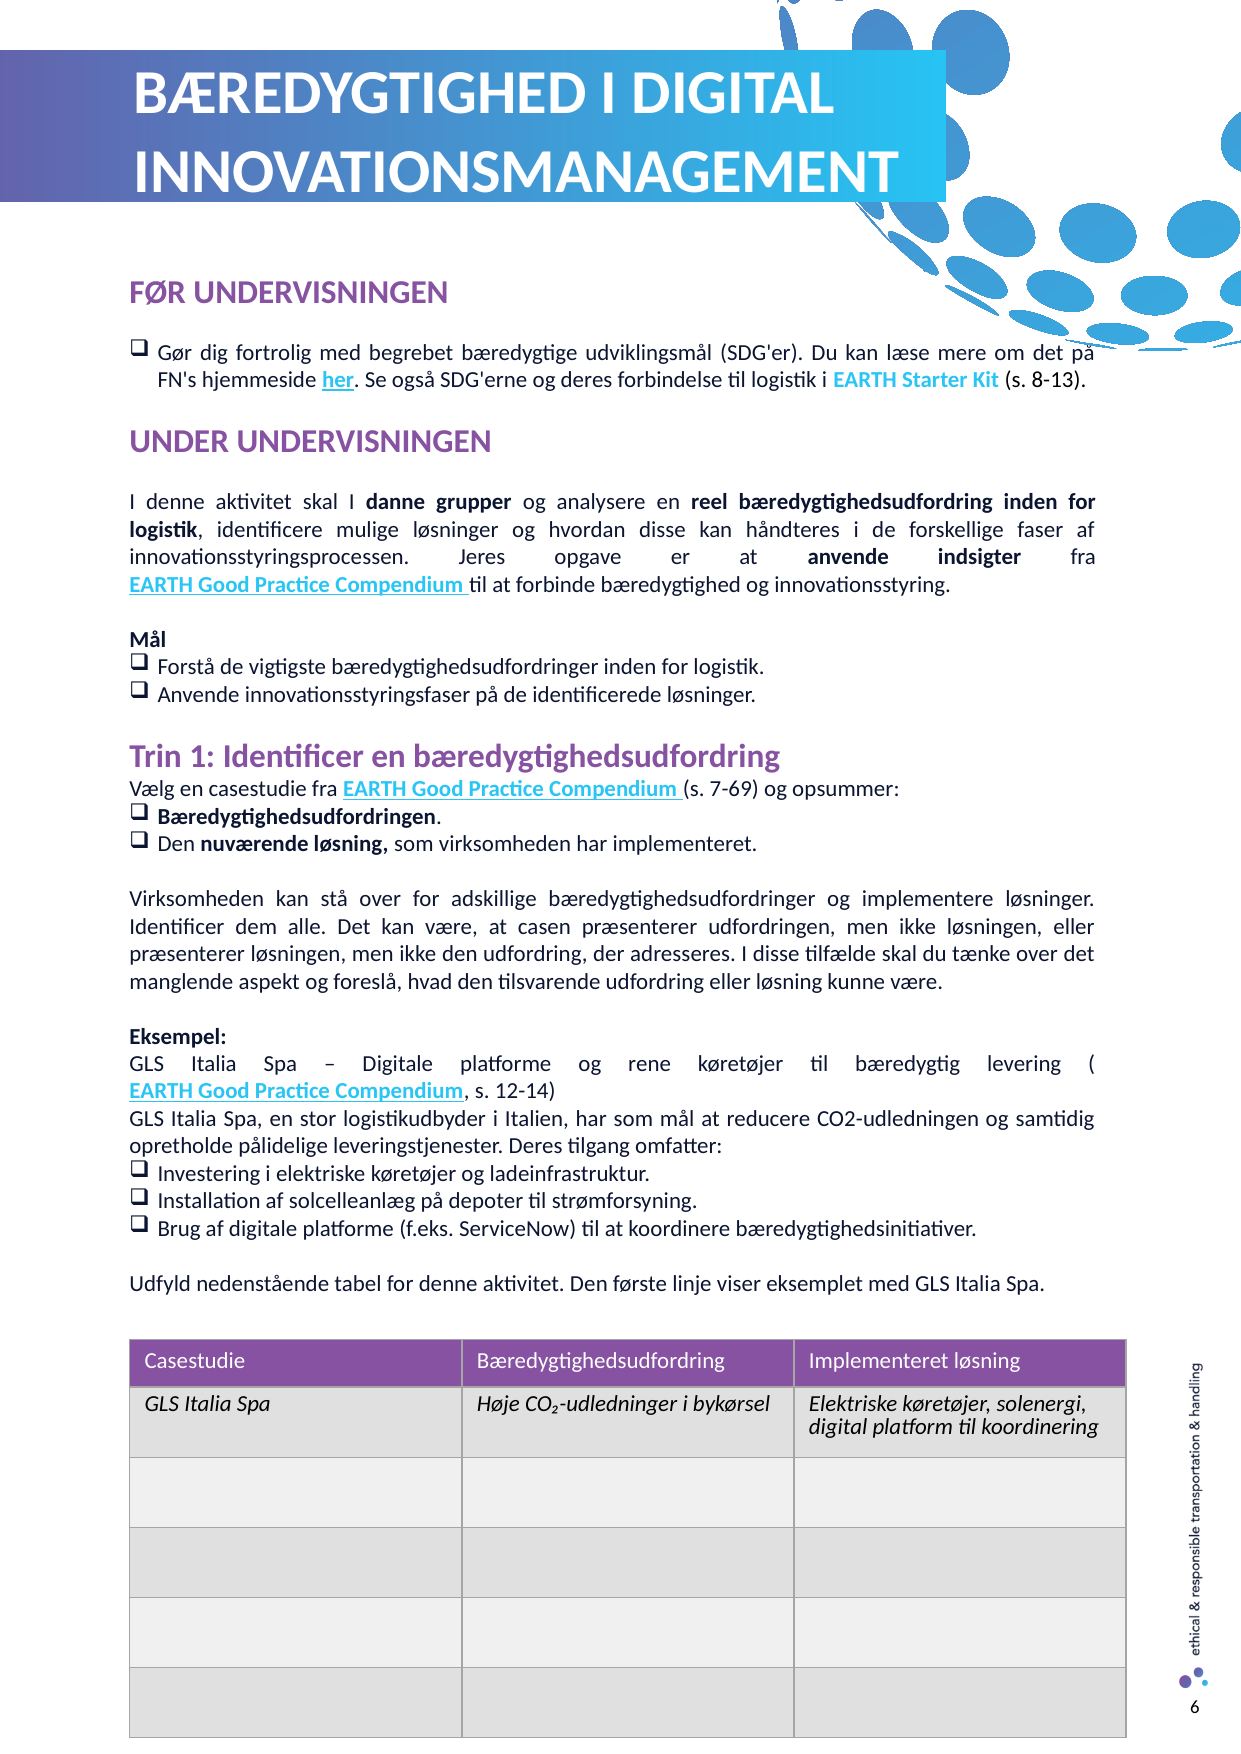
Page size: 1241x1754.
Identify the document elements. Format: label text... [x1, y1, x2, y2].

list FØR UNDERVISNINGEN Gør dig fortrolig med begrebet bæredygtige udviklingsmål (SDG'er). Du kan læse mere om det på FN's hjemmeside her. Se også SDG'erne og deres forbindelse til logistik i EARTH Starter Kit (s. 8-13). ​ UNDER UNDERVISNINGEN I denne aktivitet skal I danne grupper og analysere en reel bæredygtighedsudfordring inden for logistik, identificere mulige løsninger og hvordan disse kan håndteres i de forskellige faser af innovationsstyringsprocessen. Jeres opgave er at anvende indsigter fra EARTH Good Practice Compendium til at forbinde bæredygtighed og innovationsstyring. Mål Forstå de vigtigste bæredygtighedsudfordringer inden for logistik. Anvende innovationsstyringsfaser på de identificerede løsninger. Trin 1: Identificer en bæredygtighedsudfordring Vælg en casestudie fra EARTH Good Practice Compendium (s. 7-69) og opsummer: Bæredygtighedsudfordringen. Den nuværende løsning, som virksomheden har implementeret. Virksomheden kan stå over for adskillige bæredygtighedsudfordringer og implementere løsninger. Identificer dem alle. Det kan være, at casen præsenterer udfordringen, men ikke løsningen, eller præsenterer løsningen, men ikke den udfordring, der adresseres. I disse tilfælde skal du tænke over det manglende aspekt og foreslå, hvad den tilsvarende udfordring eller løsning kunne være. Eksempel: GLS Italia Spa – Digitale platforme og rene køretøjer til bæredygtig levering (EARTH Good Practice Compendium, s. 12-14) GLS Italia Spa, en stor logistikudbyder i Italien, har som mål at reducere CO2-udledningen og samtidig opretholde pålidelige leveringstjenester. Deres tilgang omfatter: Investering i elektriske køretøjer og ladeinfrastruktur. Installation af solcelleanlæg på depoter til strømforsyning. Brug af digitale platforme (f.eks. ServiceNow) til at koordinere bæredygtighedsinitiativer. Udfyld nedenstående tabel for denne aktivitet. Den første linje viser eksemplet med GLS Italia Spa. [114, 262, 1112, 1192]
table_cell [463, 1458, 793, 1527]
text_box [1174, 321, 1233, 343]
text_box [1213, 340, 1241, 348]
table_cell Elektriske køretøjer, solenergi, digital platform til koordinering [795, 1388, 1125, 1457]
text_box [1026, 270, 1094, 312]
text_box [946, 114, 970, 181]
text_box [1009, 310, 1069, 336]
table_cell [463, 1598, 793, 1667]
picture [1179, 1357, 1217, 1680]
text_box [1086, 323, 1149, 345]
table_cell [130, 1528, 461, 1597]
text_box [1167, 200, 1240, 258]
table_cell [795, 1458, 1125, 1527]
table_cell [795, 1668, 1125, 1737]
text_box [855, 202, 939, 276]
slide_number 6 [1153, 1676, 1215, 1736]
table_header Bæredygtighedsudfordring [463, 1340, 793, 1386]
list BÆREDYGTIGHED I DIGITAL INNOVATIONSMANAGEMENT [0, 50, 946, 202]
text_box [945, 285, 999, 316]
text_box [852, 9, 913, 50]
text_box [1059, 203, 1137, 263]
table_cell [130, 1598, 461, 1667]
text_box [788, 0, 800, 4]
text_box [932, 10, 1010, 95]
table_cell [795, 1598, 1125, 1667]
text_box [1065, 339, 1117, 349]
table_header Implementeret løsning [795, 1340, 1125, 1386]
table_cell Høje CO₂-udledninger i bykørsel [463, 1388, 793, 1457]
table_cell [463, 1528, 793, 1597]
table_cell [130, 1458, 461, 1527]
text_box [779, 6, 799, 50]
text_box [963, 196, 1036, 257]
text_box [1220, 270, 1241, 306]
table_header Casestudie [130, 1340, 461, 1386]
table_cell [130, 1668, 461, 1737]
table_cell [795, 1528, 1125, 1597]
text_box [946, 256, 1008, 299]
table_cell GLS Italia Spa [130, 1388, 461, 1457]
table_cell [463, 1668, 793, 1737]
text_box [888, 202, 949, 243]
text_box [1221, 112, 1241, 172]
text_box [1121, 276, 1188, 316]
